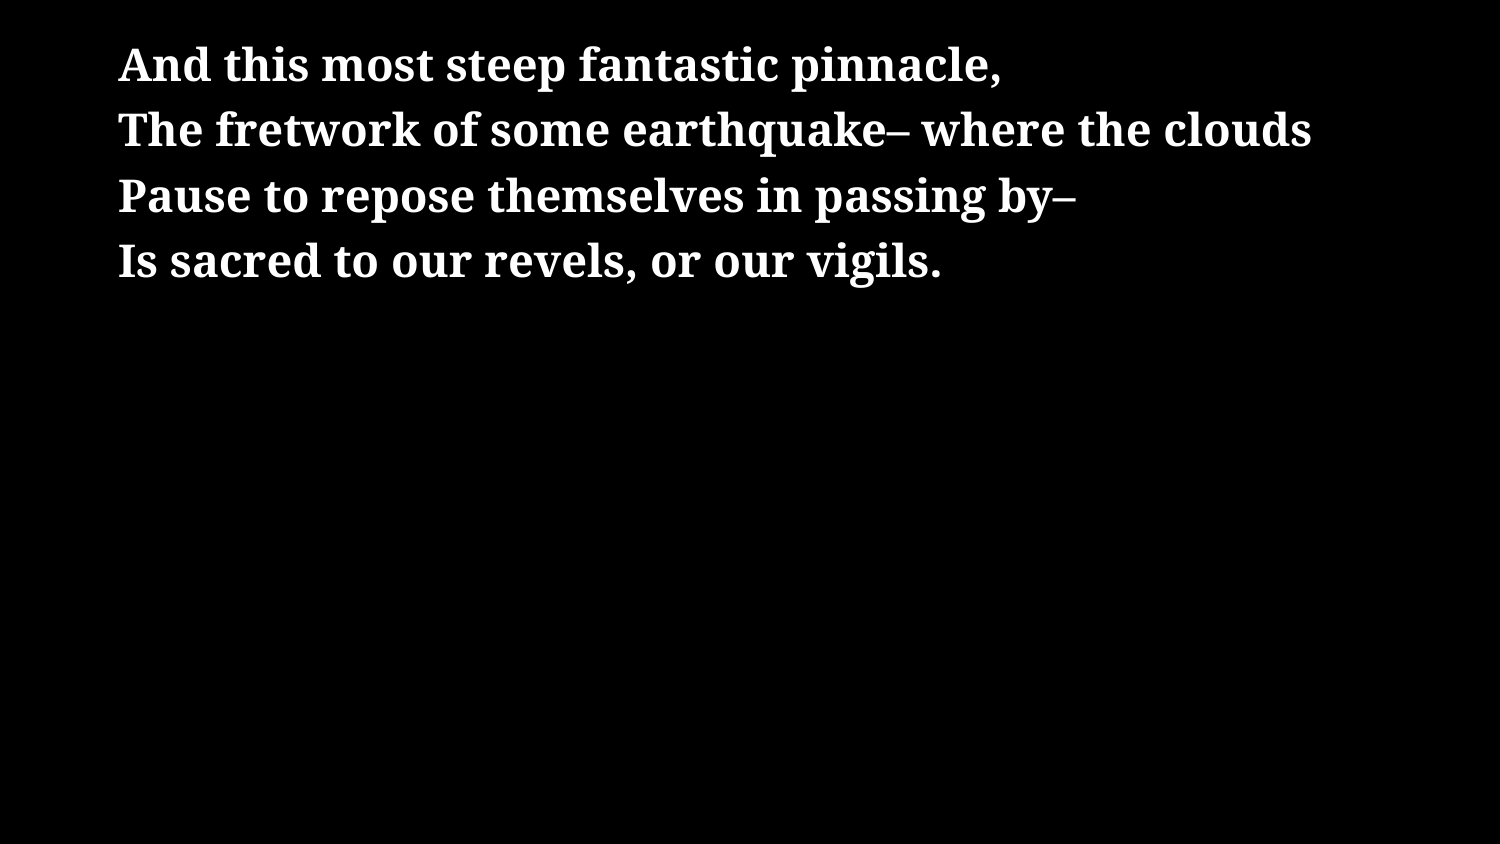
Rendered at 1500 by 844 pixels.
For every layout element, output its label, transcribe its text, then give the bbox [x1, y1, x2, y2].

title And this most steep fantastic pinnacle, The fretwork of some earthquake– where the clouds Pause to repose themselves in passing by– Is sacred to our revels, or our vigils. [103, 17, 1397, 299]
